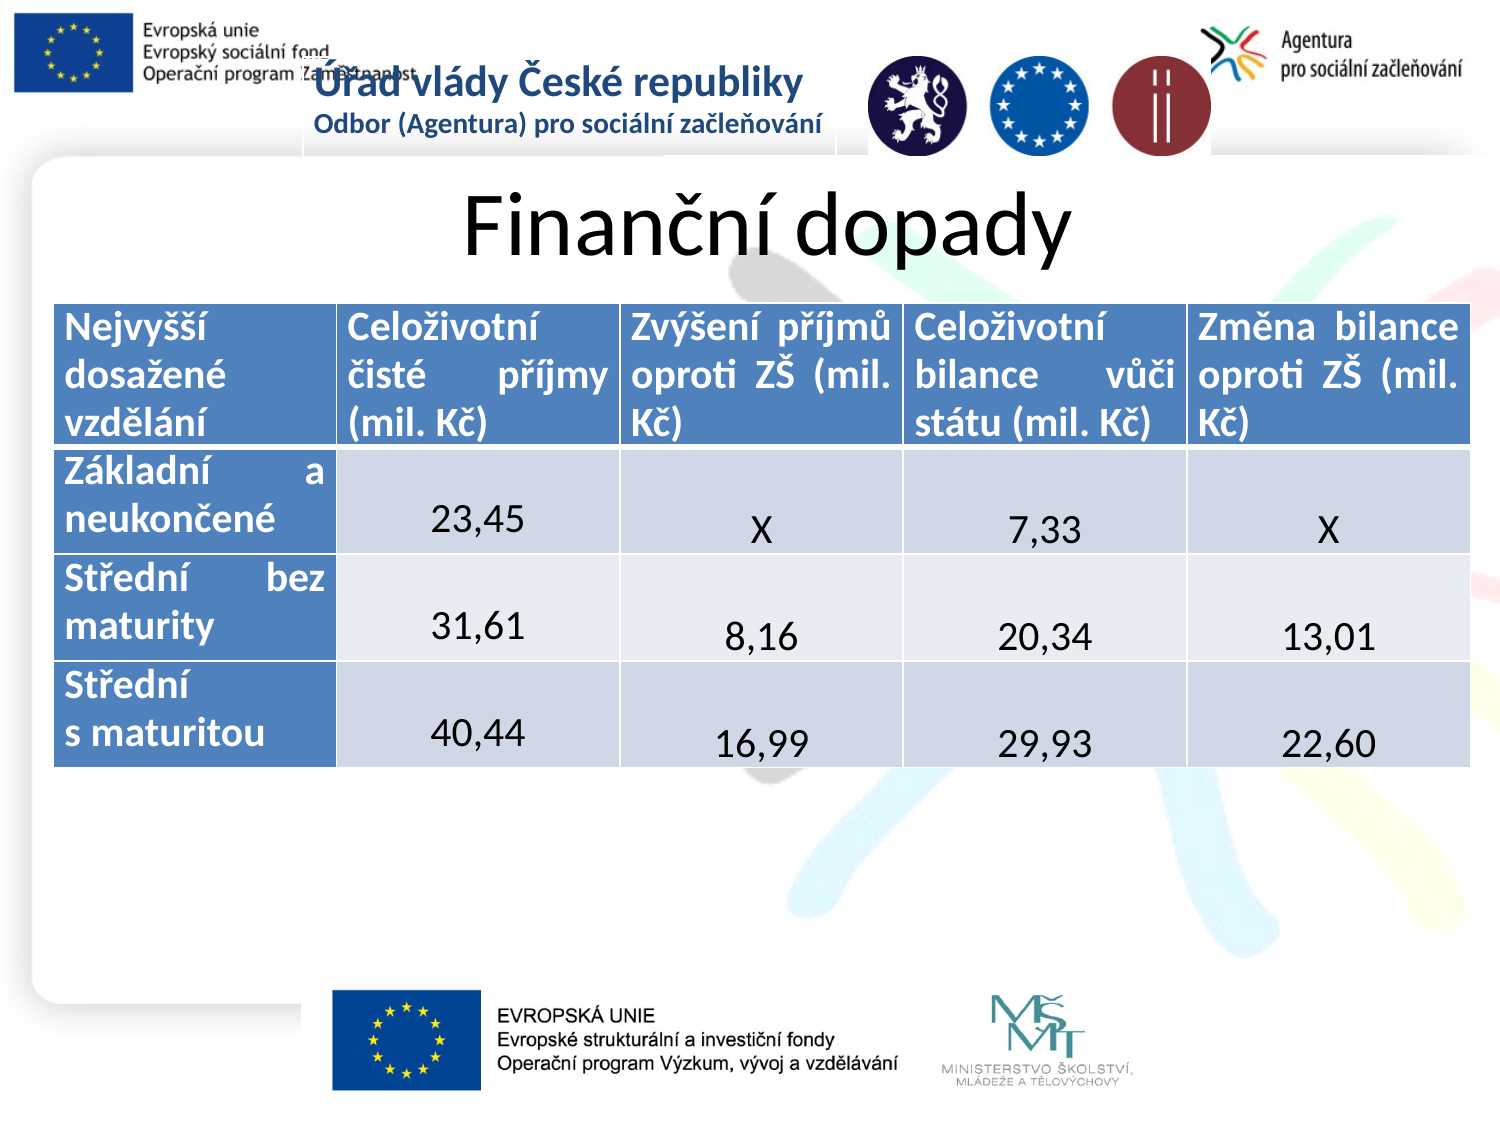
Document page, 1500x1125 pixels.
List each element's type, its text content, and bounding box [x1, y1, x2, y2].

title Finanční dopady [76, 125, 1461, 302]
table_header Zvýšení příjmů oproti ZŠ (mil. Kč) [621, 304, 902, 444]
table_cell 31,61 [337, 555, 619, 660]
table_cell 13,01 [1188, 555, 1470, 660]
picture [0, 0, 1500, 1125]
table_cell 16,99 [621, 662, 902, 767]
table_cell X [621, 450, 902, 553]
picture [304, 58, 835, 125]
table_header Celoživotní bilance vůči státu (mil. Kč) [904, 304, 1186, 444]
table_cell 22,60 [1188, 662, 1470, 767]
table_cell Střední s maturitou [54, 662, 336, 767]
picture [318, 117, 328, 125]
table_cell 7,33 [904, 450, 1186, 553]
table_cell 23,45 [337, 450, 619, 553]
table_cell X [1188, 450, 1470, 553]
table_cell 29,93 [904, 662, 1186, 767]
table_cell 20,34 [904, 555, 1186, 660]
table_cell Základní a neukončené [54, 450, 336, 553]
table_cell 40,44 [337, 662, 619, 767]
table_cell Střední bez maturity [54, 555, 336, 660]
table_header Celoživotní čisté příjmy (mil. Kč) [337, 304, 619, 444]
table_cell 8,16 [621, 555, 902, 660]
table_header Nejvyšší dosažené vzdělání [54, 304, 336, 444]
table_header Změna bilance oproti ZŠ (mil. Kč) [1188, 304, 1470, 444]
